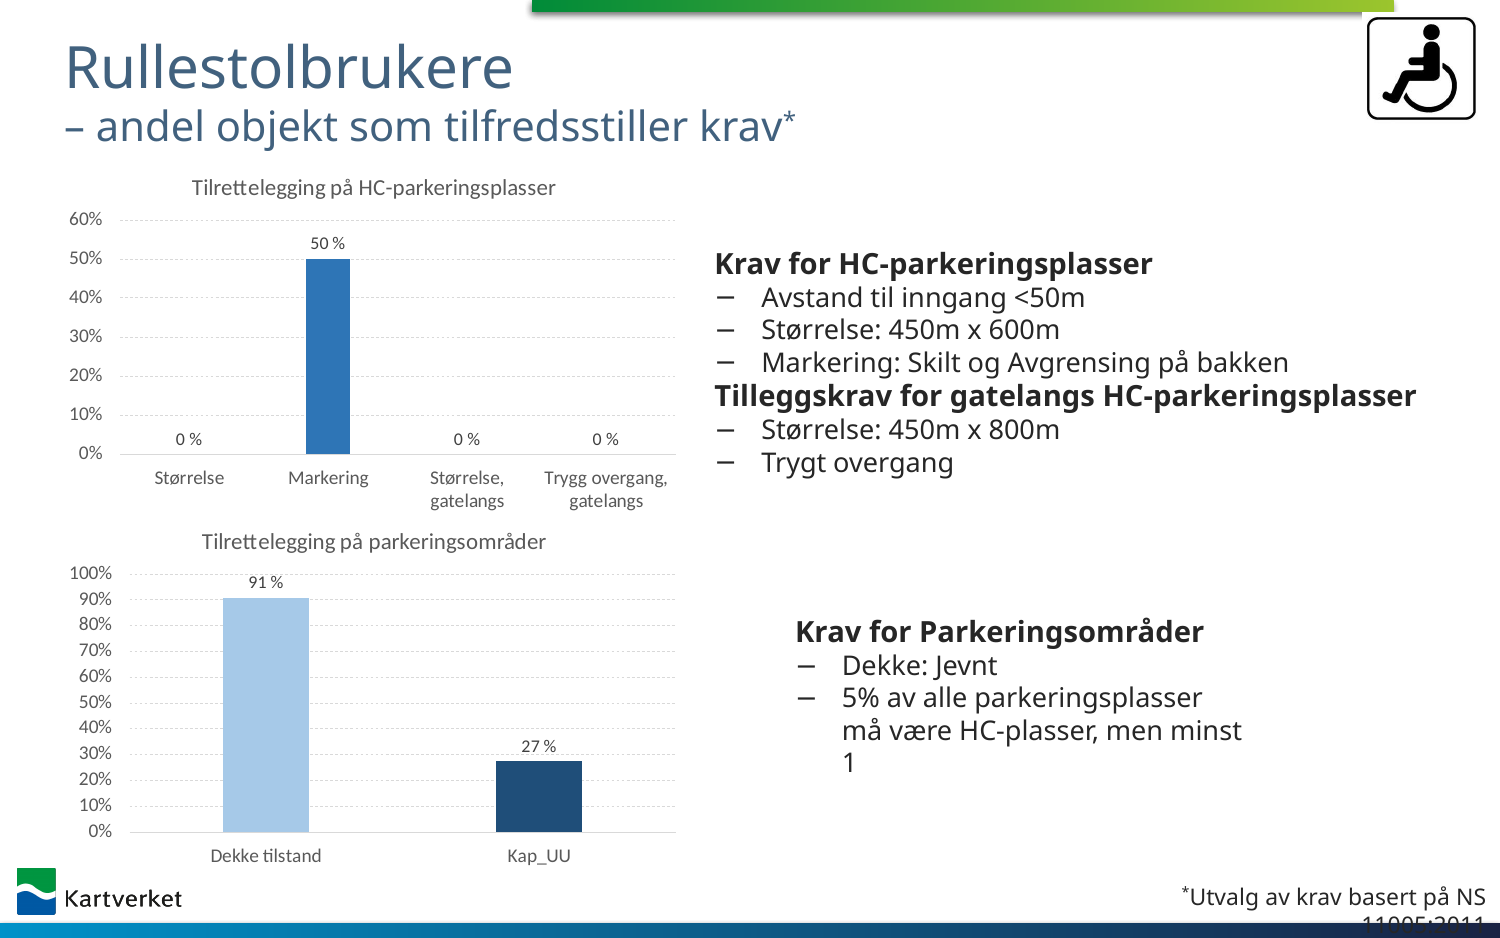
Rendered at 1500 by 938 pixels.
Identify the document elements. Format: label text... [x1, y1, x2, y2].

text_box Krav for HC-parkeringsplasser Avstand til inngang <50m Størrelse: 450m x 600m Markering: Skilt og Avgrensing på bakken Tilleggskrav for gatelangs HC-parkeringsplasser Størrelse: 450m x 800m Trygt overgang [699, 237, 1433, 485]
text_box *Utvalg av krav basert på NS 11005:2011 [1068, 873, 1500, 938]
text_box Rullestolbrukere – andel objekt som tilfredsstiller krav* [49, 25, 1431, 158]
picture [62, 520, 687, 874]
text_box Krav for Parkeringsområder Dekke: Jevnt 5% av alle parkeringsplasser må være HC-plasser, men minst 1 [780, 605, 1261, 786]
picture [1362, 12, 1481, 126]
picture [62, 166, 687, 519]
